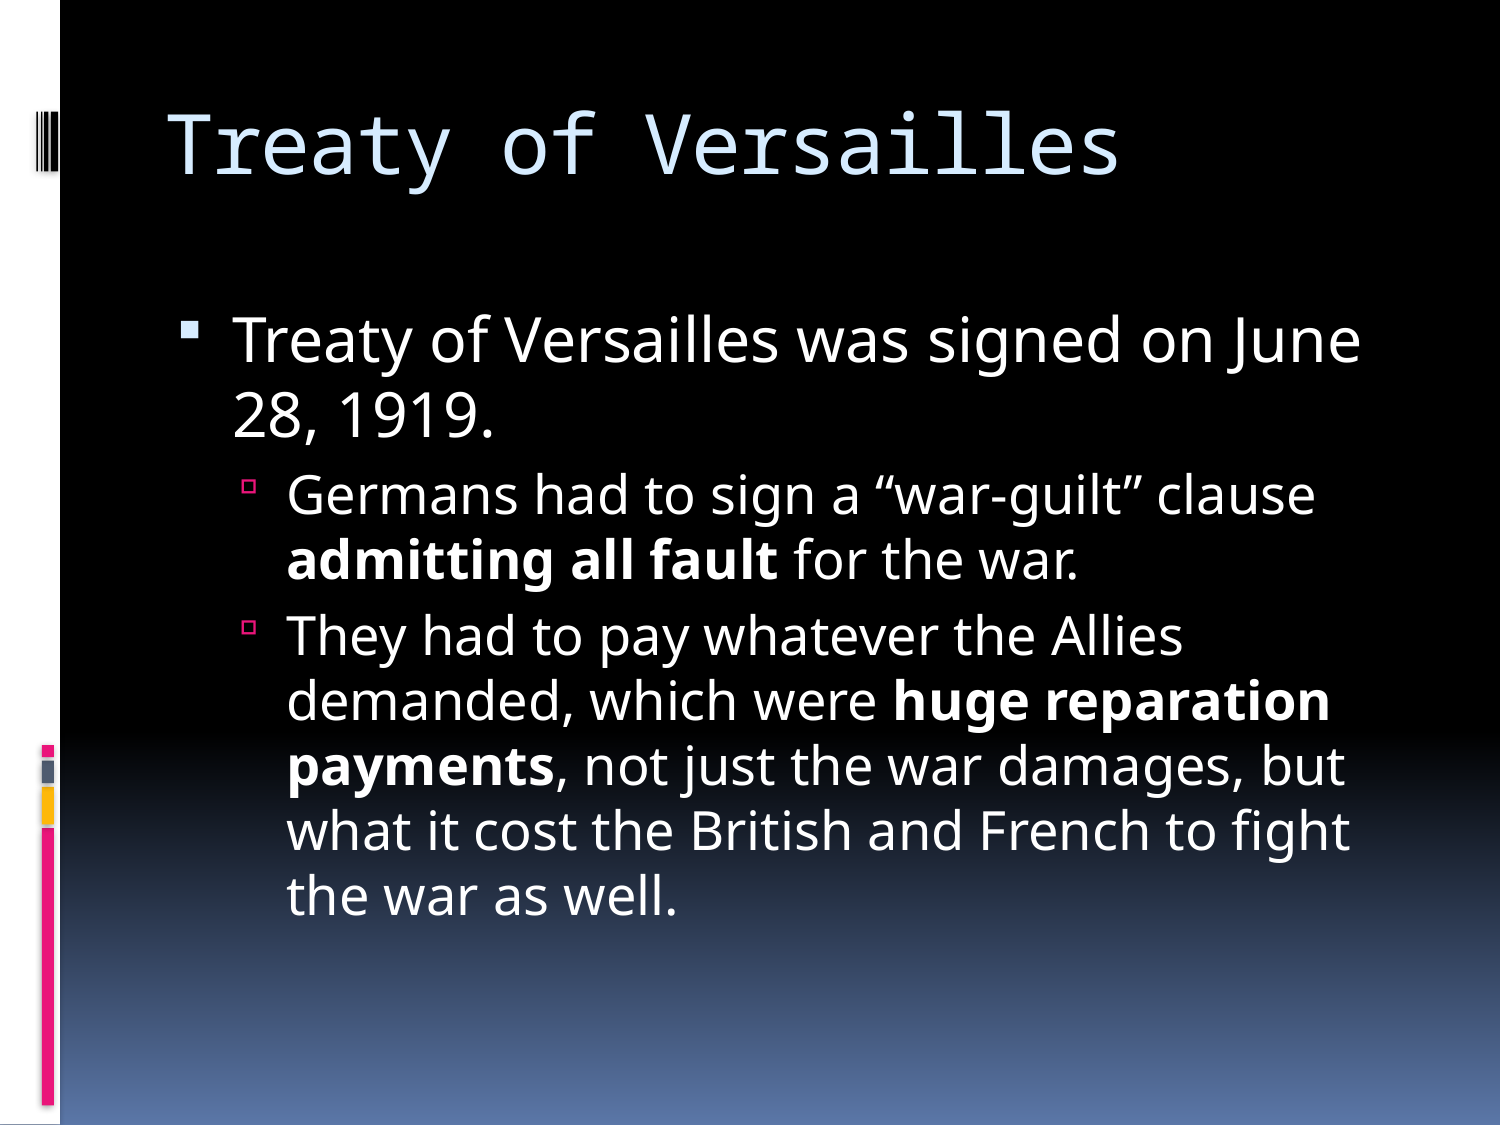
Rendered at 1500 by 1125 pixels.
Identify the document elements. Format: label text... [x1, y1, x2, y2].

title Treaty of Versailles [150, 83, 1425, 234]
list Treaty of Versailles was signed on June 28, 1919. Germans had to sign a “war-guilt” clause admitting all fault for the war. They had to pay whatever the Allies demanded, which were huge reparation payments, not just the war damages, but what it cost the British and French to fight the war as well. [150, 292, 1425, 1043]
